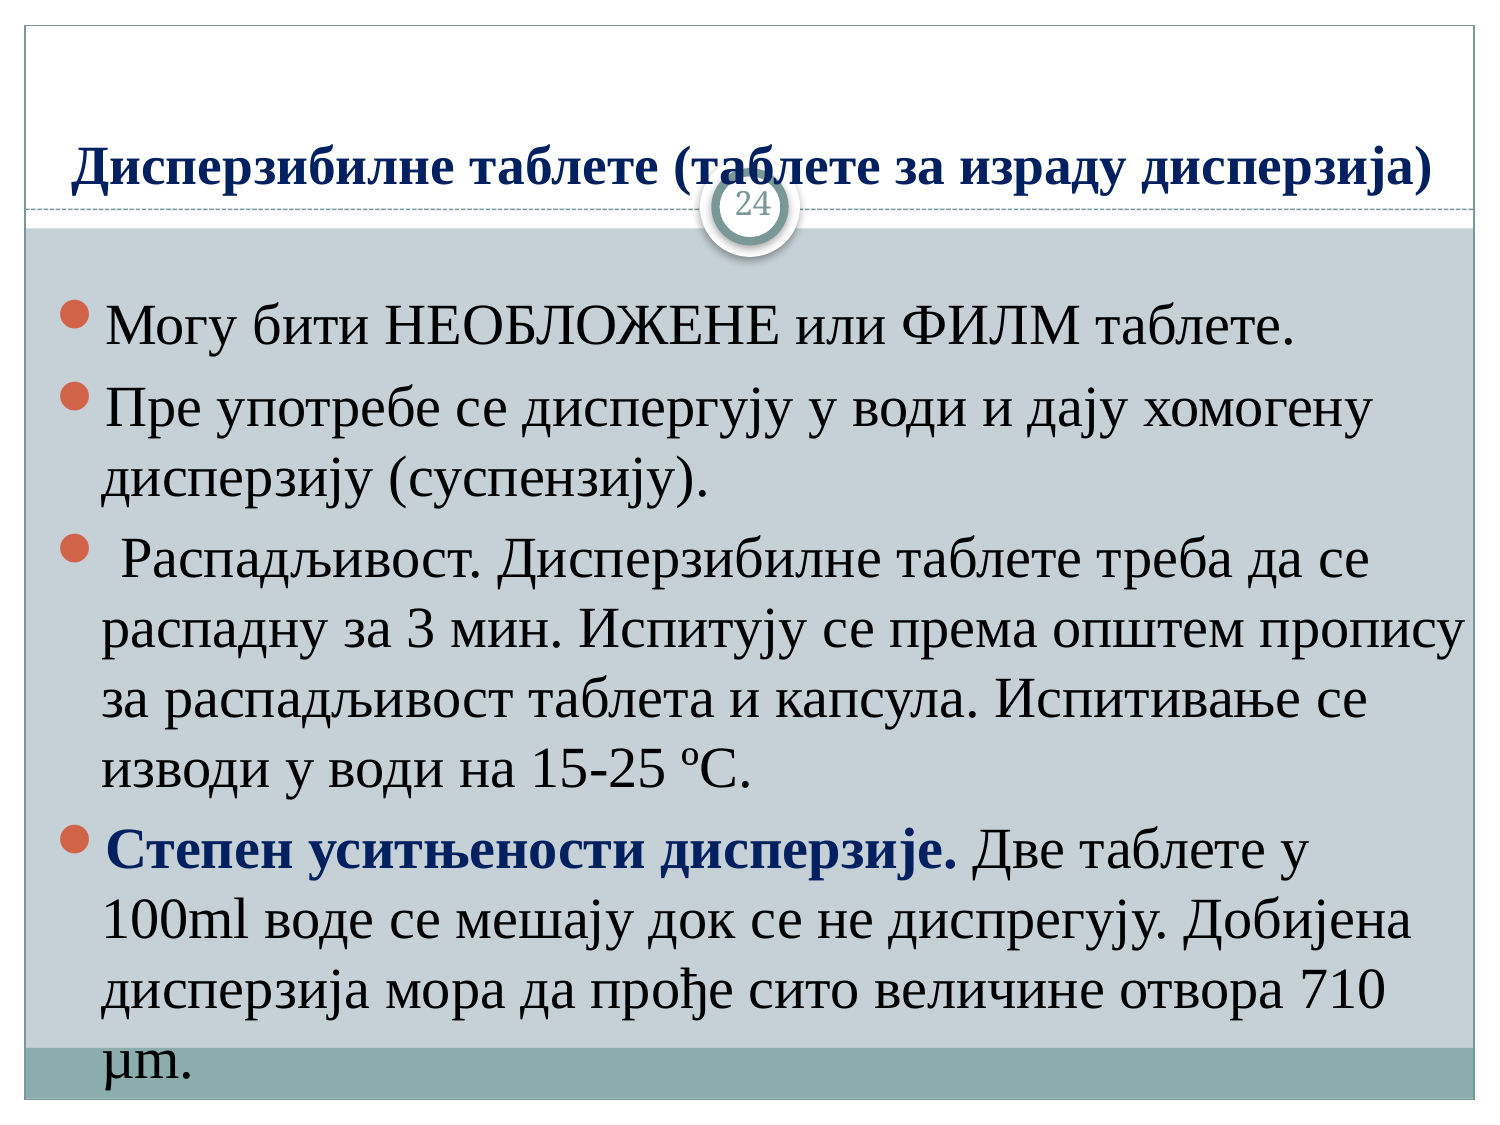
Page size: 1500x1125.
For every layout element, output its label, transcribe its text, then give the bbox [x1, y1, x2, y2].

slide_number 24 [715, 168, 791, 241]
title Дисперзибилне таблете (таблете за израду дисперзија) [53, 78, 1454, 203]
list Могу бити НЕОБЛОЖЕНЕ или ФИЛМ таблете. Пре употребе се диспергују у води и дају хомогену дисперзију (суспензију). Распадљивост. Дисперзибилне таблете треба да се распадну за 3 мин. Испитују се према општем пропису за распадљивост таблета и капсула. Испитивање се изводи у води на 15-25 ºC. Степен уситњености дисперзије. Две таблете у 100ml воде се мешају док се не диспрегују. Добијена дисперзија мора да прође сито величине отвора 710 µm. [41, 278, 1483, 1125]
